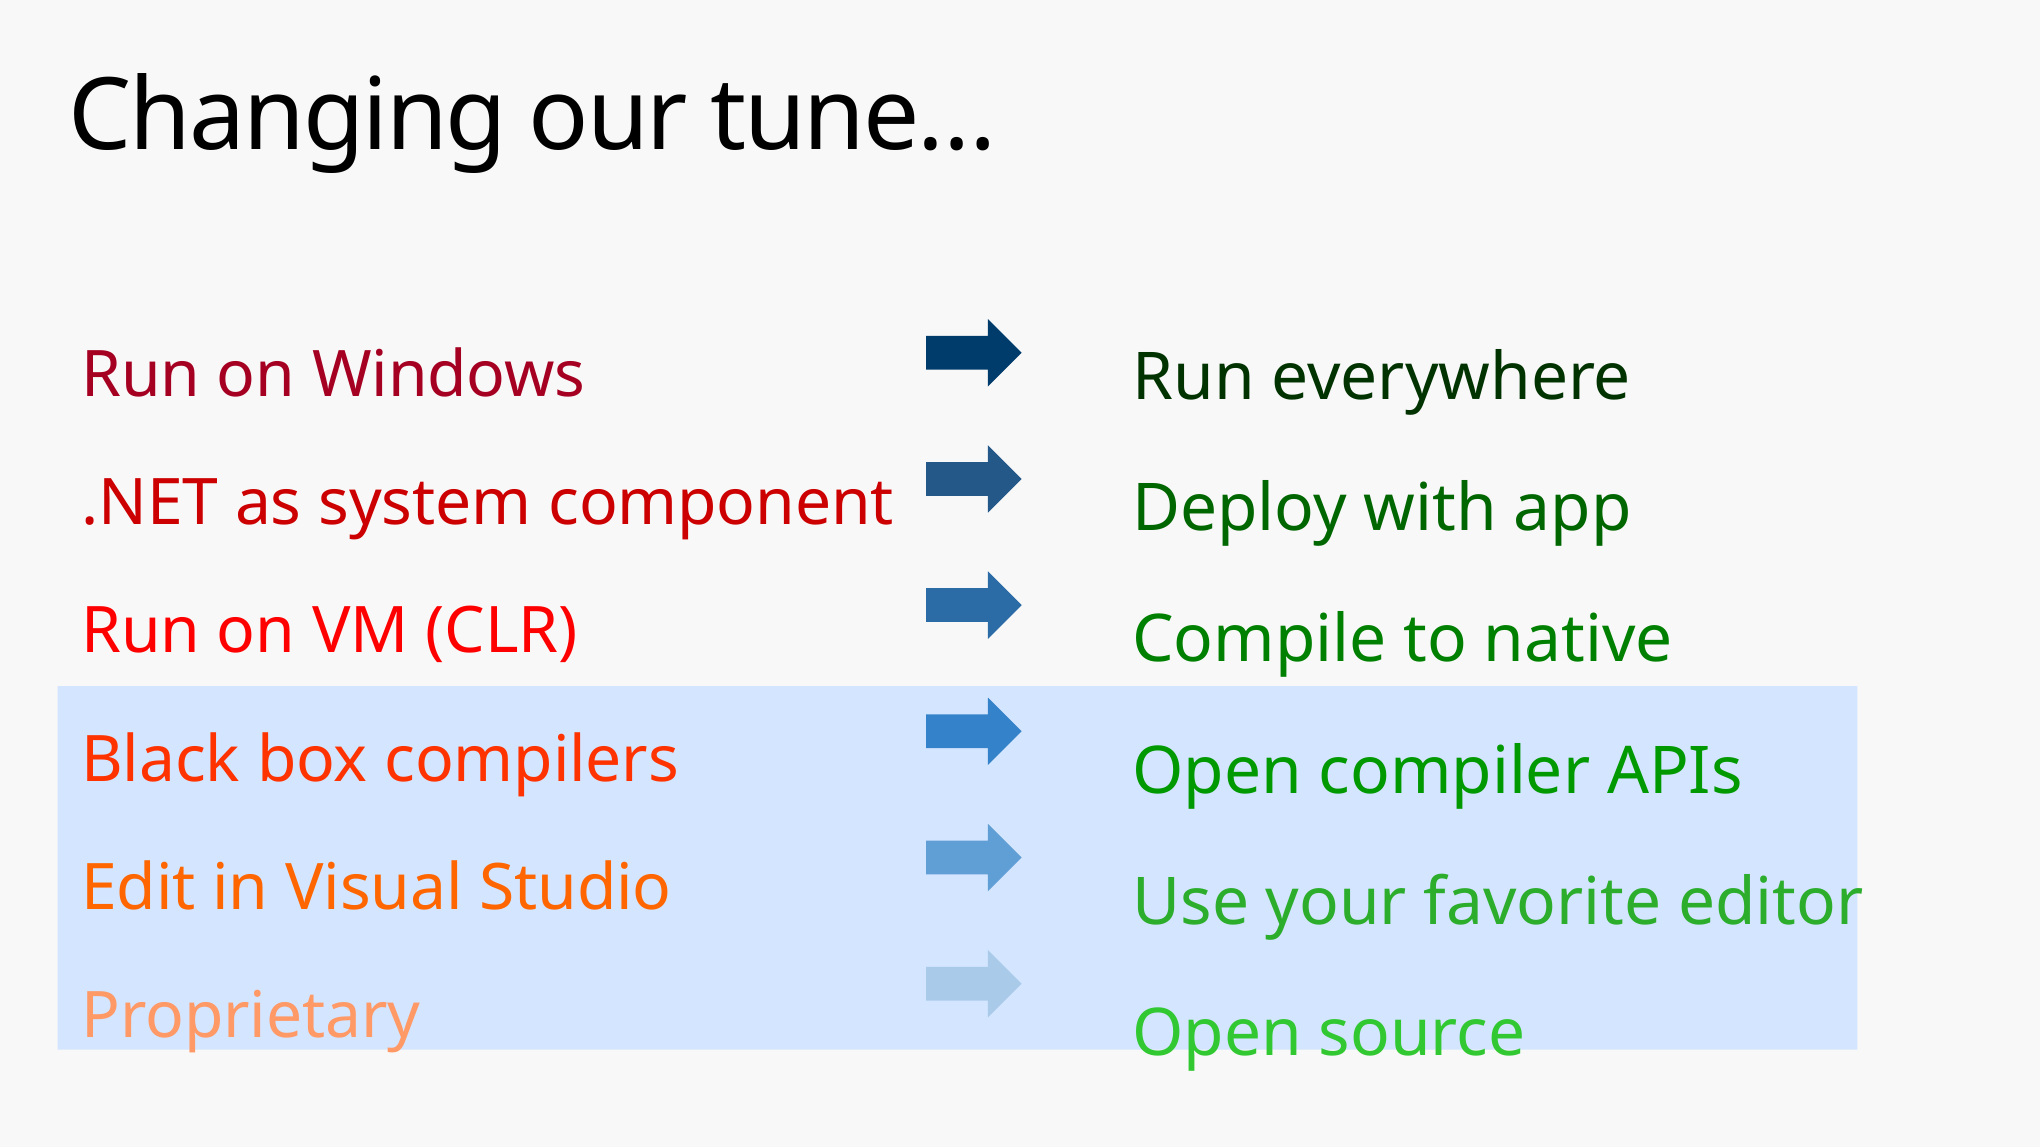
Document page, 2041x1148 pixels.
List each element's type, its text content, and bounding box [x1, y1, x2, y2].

text_box [925, 444, 1023, 514]
list Run on Windows .NET as system component Run on VM (CLR) Black box compilers Edit in Visual Studio Proprietary [57, 279, 925, 1089]
text_box [925, 318, 1023, 388]
text_box [925, 949, 1023, 1019]
title Changing our tune… [45, 48, 1996, 199]
text_box [925, 685, 1108, 1050]
text_box [925, 570, 1023, 640]
list Run everywhere Deploy with app Compile to native Open compiler APIs Use your favorite editor Open source [1108, 279, 1976, 1089]
text_box [925, 696, 1023, 766]
text_box [925, 822, 1023, 893]
